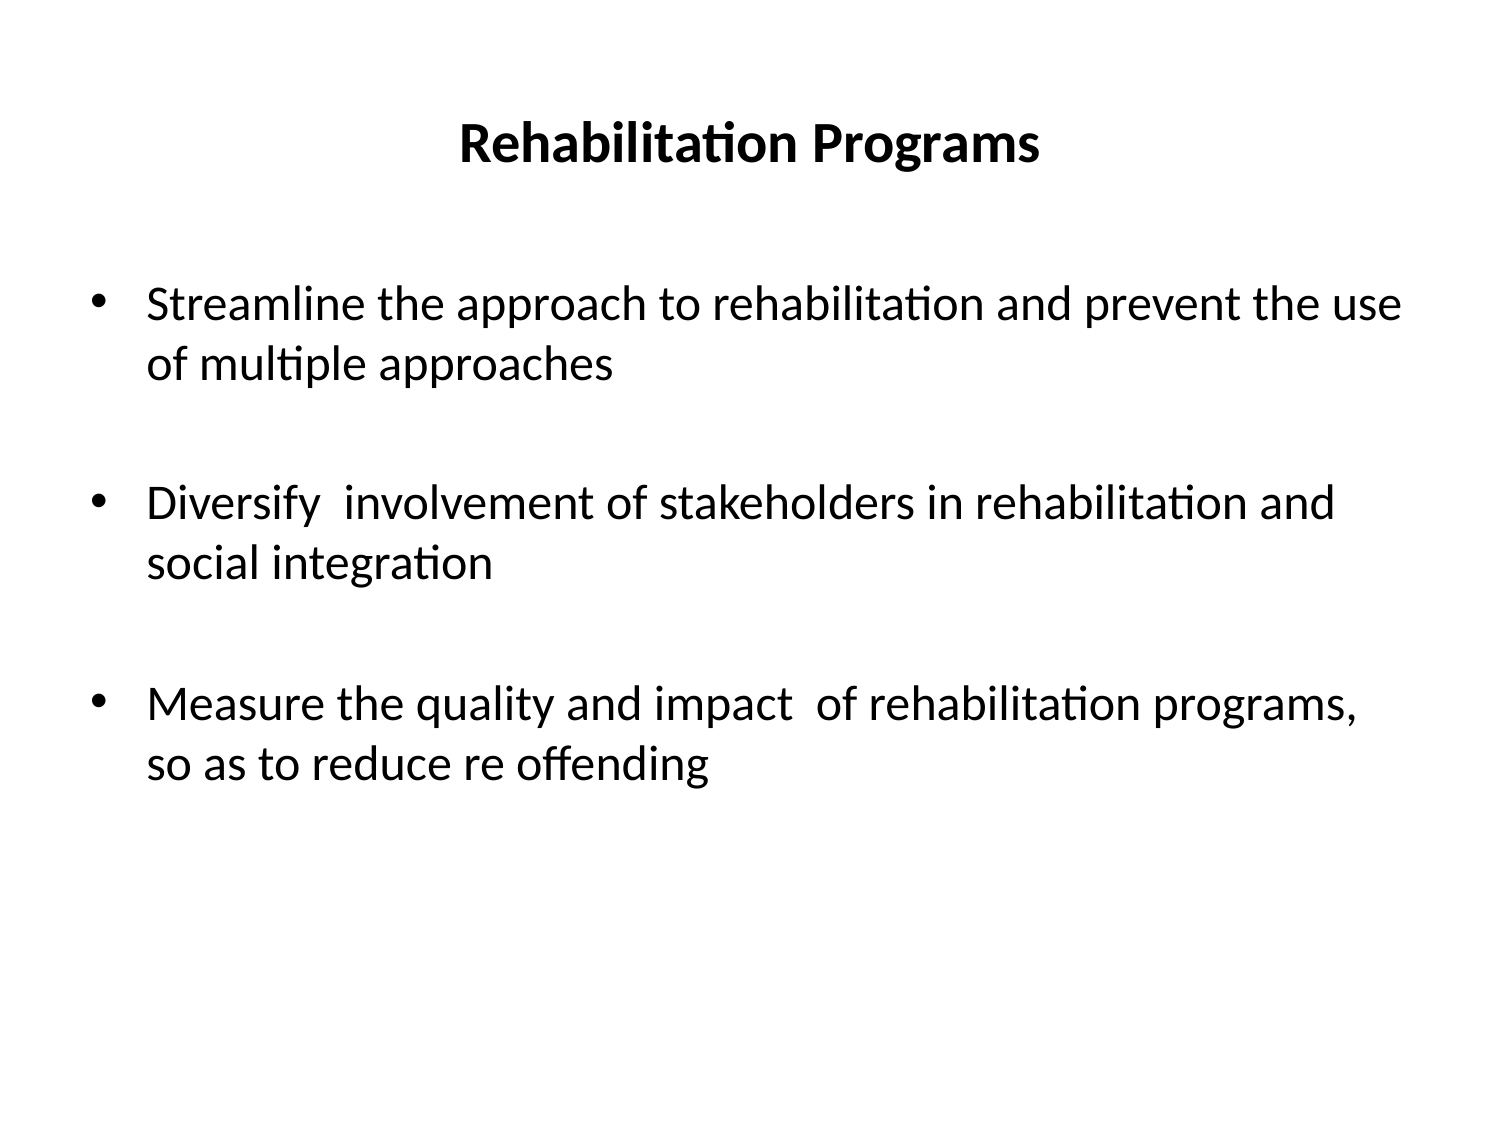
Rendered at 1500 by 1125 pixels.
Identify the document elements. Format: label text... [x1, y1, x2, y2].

list Streamline the approach to rehabilitation and prevent the use of multiple approaches Diversify involvement of stakeholders in rehabilitation and social integration Measure the quality and impact of rehabilitation programs, so as to reduce re offending [75, 262, 1425, 1005]
title Rehabilitation Programs [75, 45, 1425, 233]
